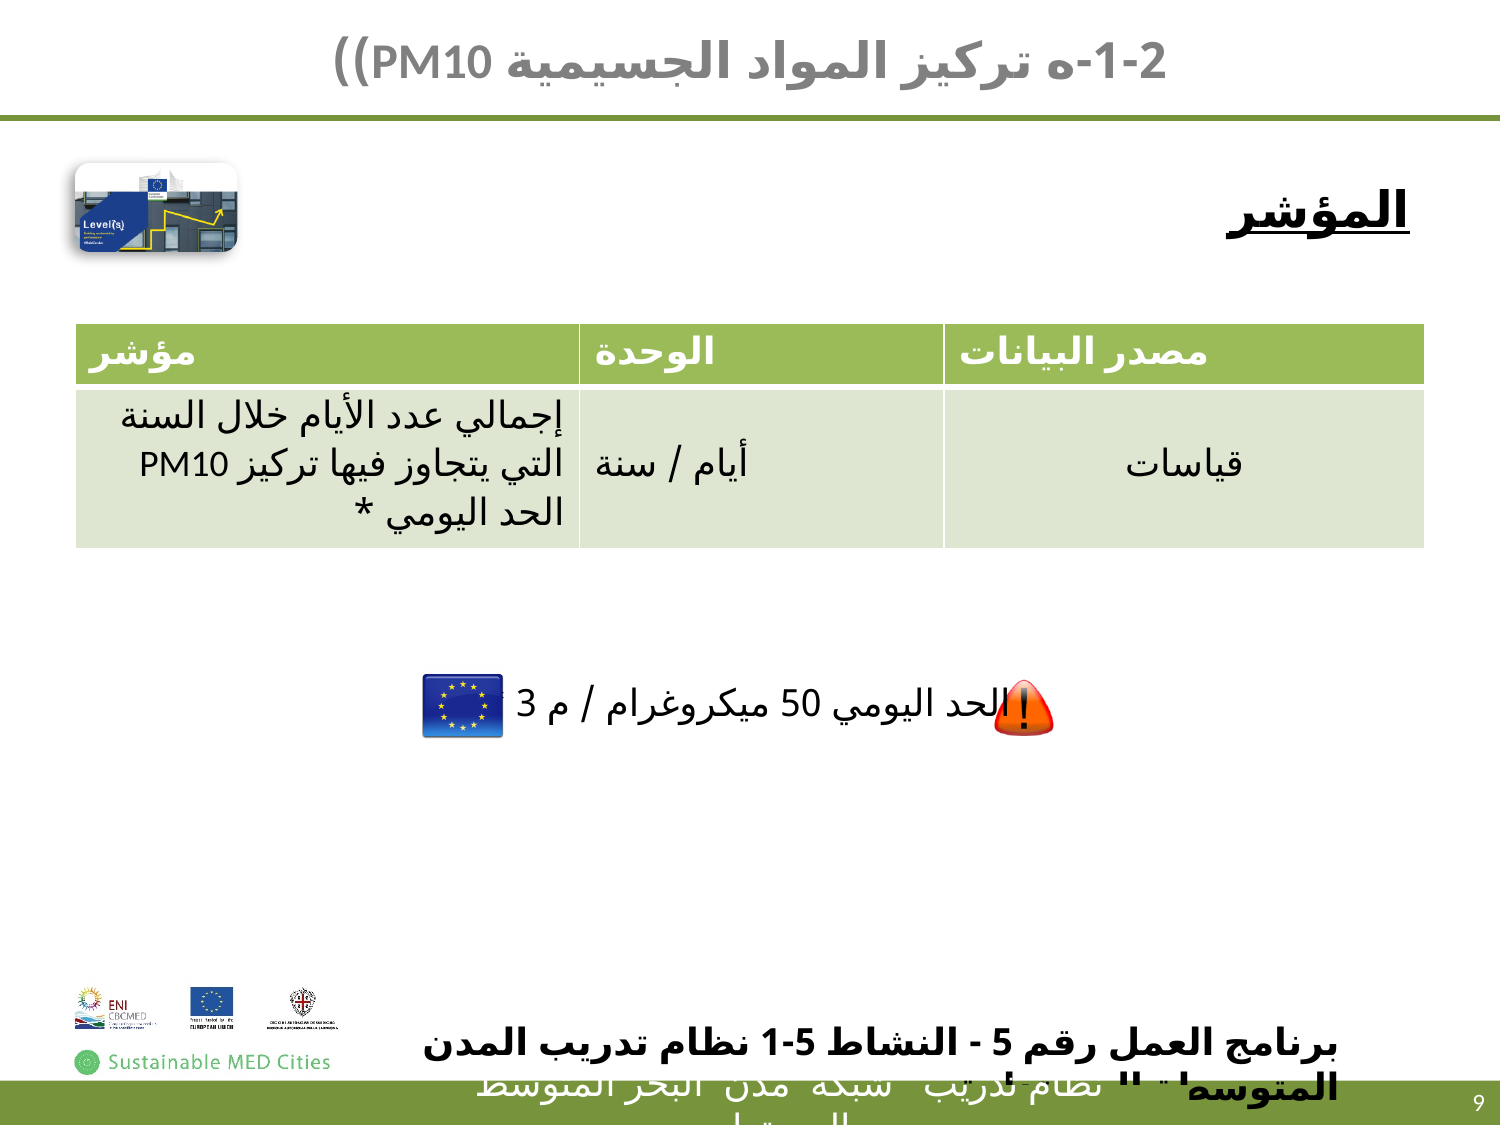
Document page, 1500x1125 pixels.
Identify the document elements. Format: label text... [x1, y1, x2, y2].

table_cell إجمالي عدد الأيام خلال السنة التي يتجاوز فيها تركيز PM10 الحد اليومي * [76, 390, 579, 548]
picture [74, 162, 238, 253]
slide_number 9 [1496, 1078, 1500, 1125]
table_cell قياسات [945, 390, 1424, 548]
table_header مؤشر [76, 324, 579, 384]
table_header الوحدة [580, 324, 943, 384]
picture [421, 664, 504, 747]
table_header مصدر البيانات [945, 324, 1424, 384]
picture [992, 676, 1055, 738]
text_box * الحد اليومي 50 ميكروغرام / م 3 [507, 671, 1026, 732]
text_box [330, 990, 1493, 1123]
list المؤشر [75, 170, 1425, 270]
title 1-2-ه تركيز المواد الجسيمية PM10)) [0, 0, 1500, 117]
table_cell أيام / سنة [580, 390, 943, 548]
picture [62, 978, 356, 1080]
